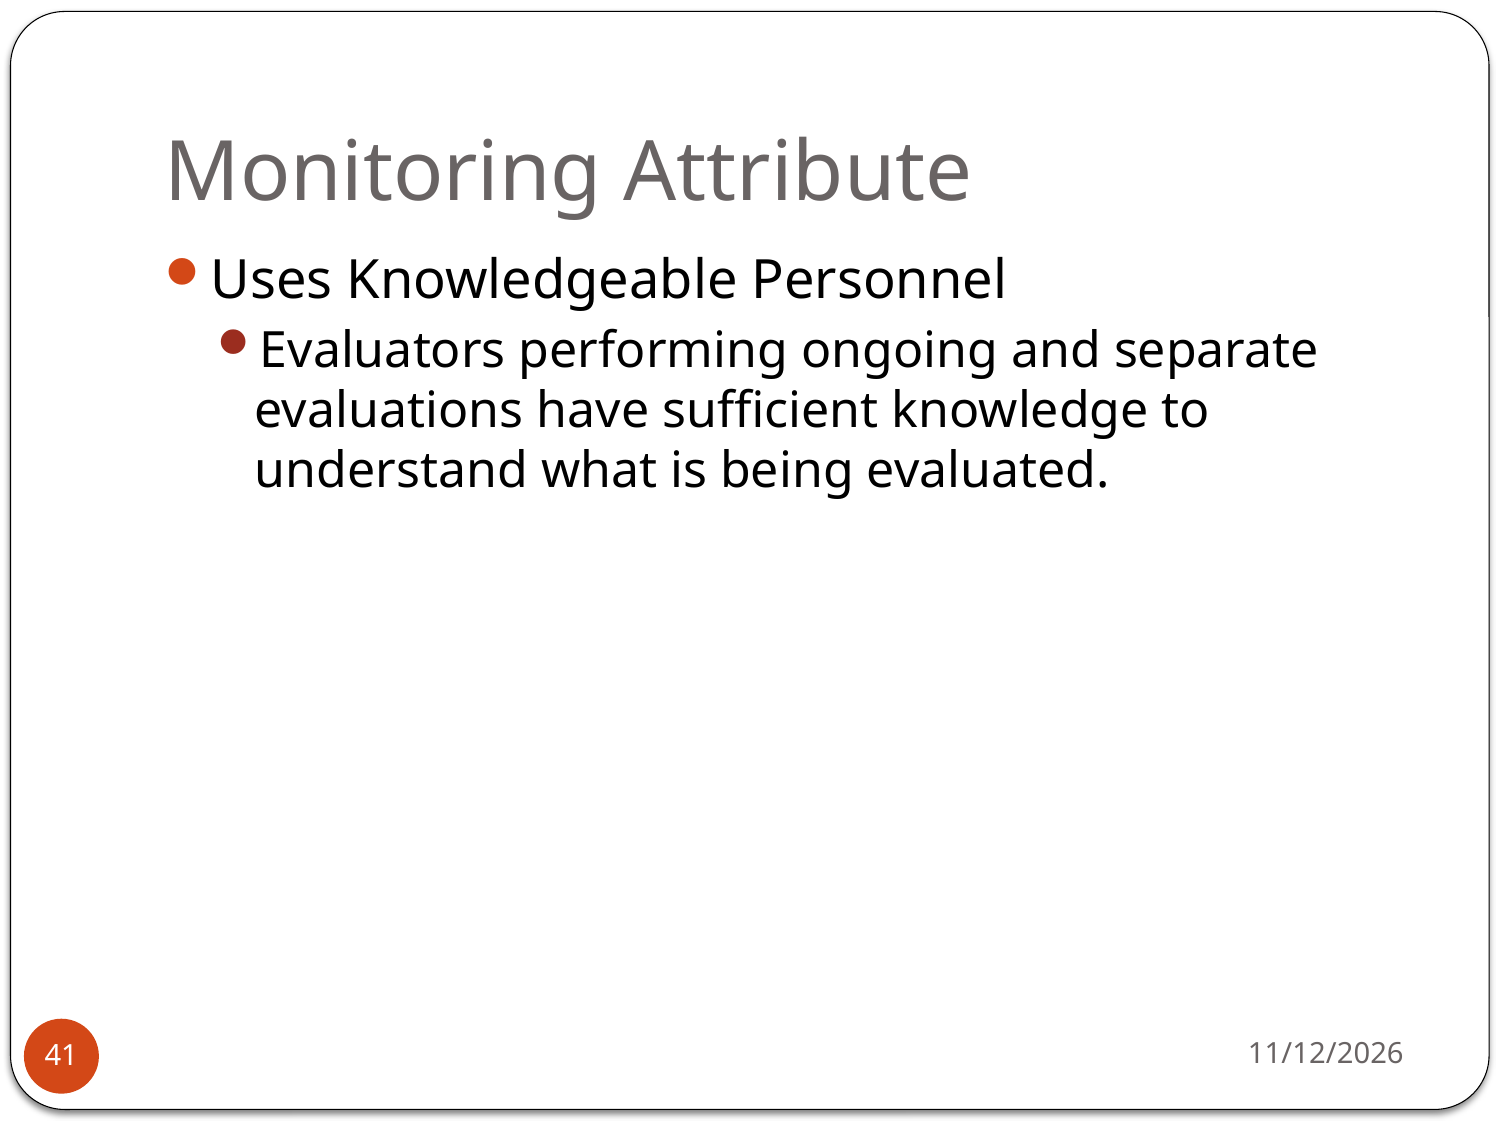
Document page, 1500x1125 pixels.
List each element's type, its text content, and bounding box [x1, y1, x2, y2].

slide_number 41 [23, 1018, 99, 1094]
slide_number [1012, 1015, 1419, 1094]
title Monitoring Attribute [150, 45, 1425, 233]
list Uses Knowledgeable Personnel Evaluators performing ongoing and separate evaluations have sufficient knowledge to understand what is being evaluated. [150, 237, 1425, 988]
